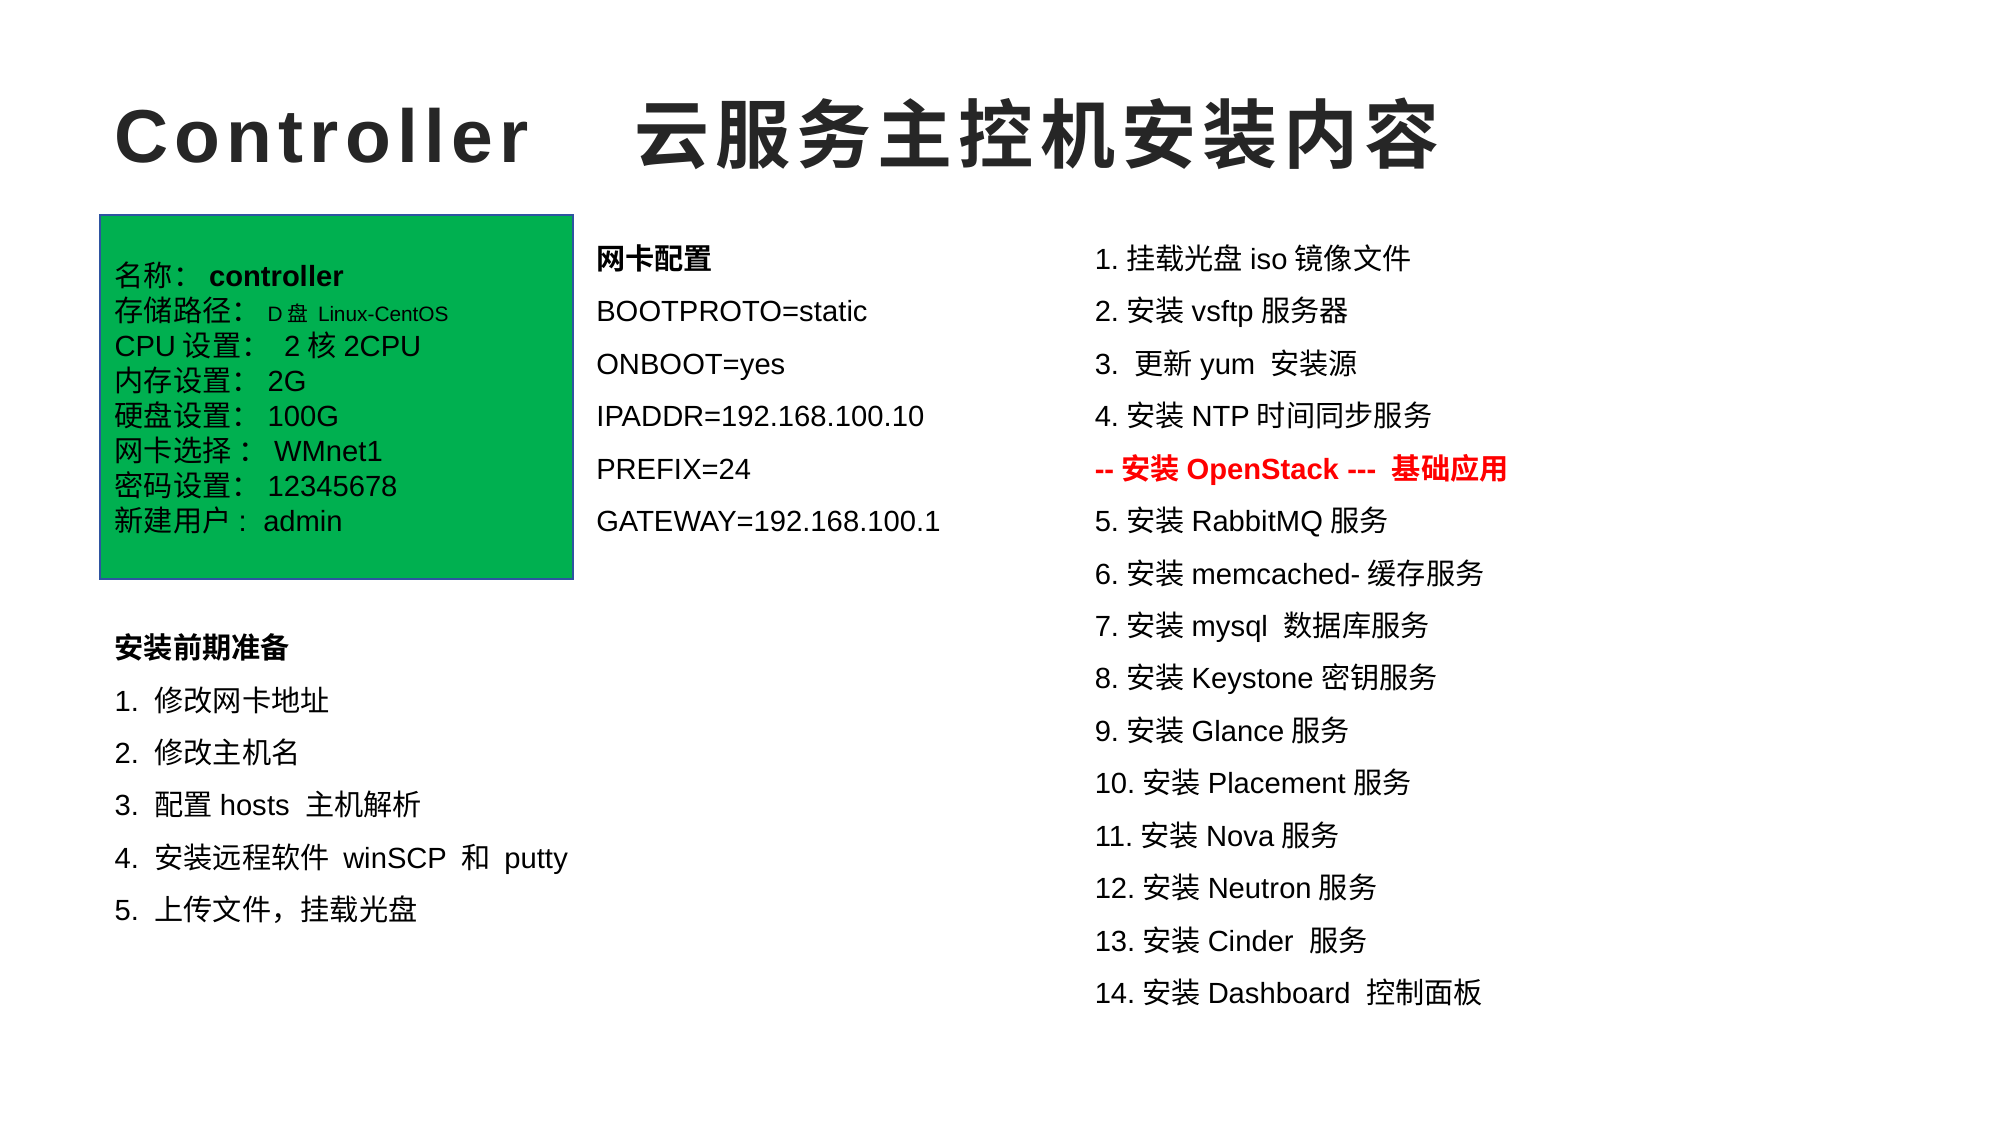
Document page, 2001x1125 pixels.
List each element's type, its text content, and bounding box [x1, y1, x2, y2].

title Controller 云服务主控机安装内容 [99, 74, 1900, 190]
text_box 网卡配置 BOOTPROTO=static ONBOOT=yes IPADDR=192.168.100.10 PREFIX=24 GATEWAY=192.168.100.1 [581, 215, 1014, 579]
text_box 安装前期准备 1. 修改网卡地址 2. 修改主机名 3. 配置hosts 主机解析 4. 安装远程软件 winSCP 和 putty 5. 上传文件，挂载光盘 [99, 604, 767, 934]
text_box 名称：controller 存储路径：D盘 Linux-CentOS CPU设置： 2核2CPU 内存设置：2G 硬盘设置：100G 网卡选择 ：WMnet1 密码设置：12345678 新建用户: admin [99, 214, 574, 580]
text_box 1.挂载光盘iso镜像文件 2.安装vsftp服务器 3. 更新yum 安装源 4.安装NTP时间同步服务 --安装OpenStack --- 基础应用 5.安装RabbitMQ服务 6.安装memcached-缓存服务 7.安装mysql 数据库服务 8.安装Keystone密钥服务 9.安装Glance服务 10.安装Placement服务 11.安装Nova服务 12.安装Neutron服务 13.安装Cinder 服务 14.安装Dashboard 控制面板 [1080, 215, 1637, 1089]
